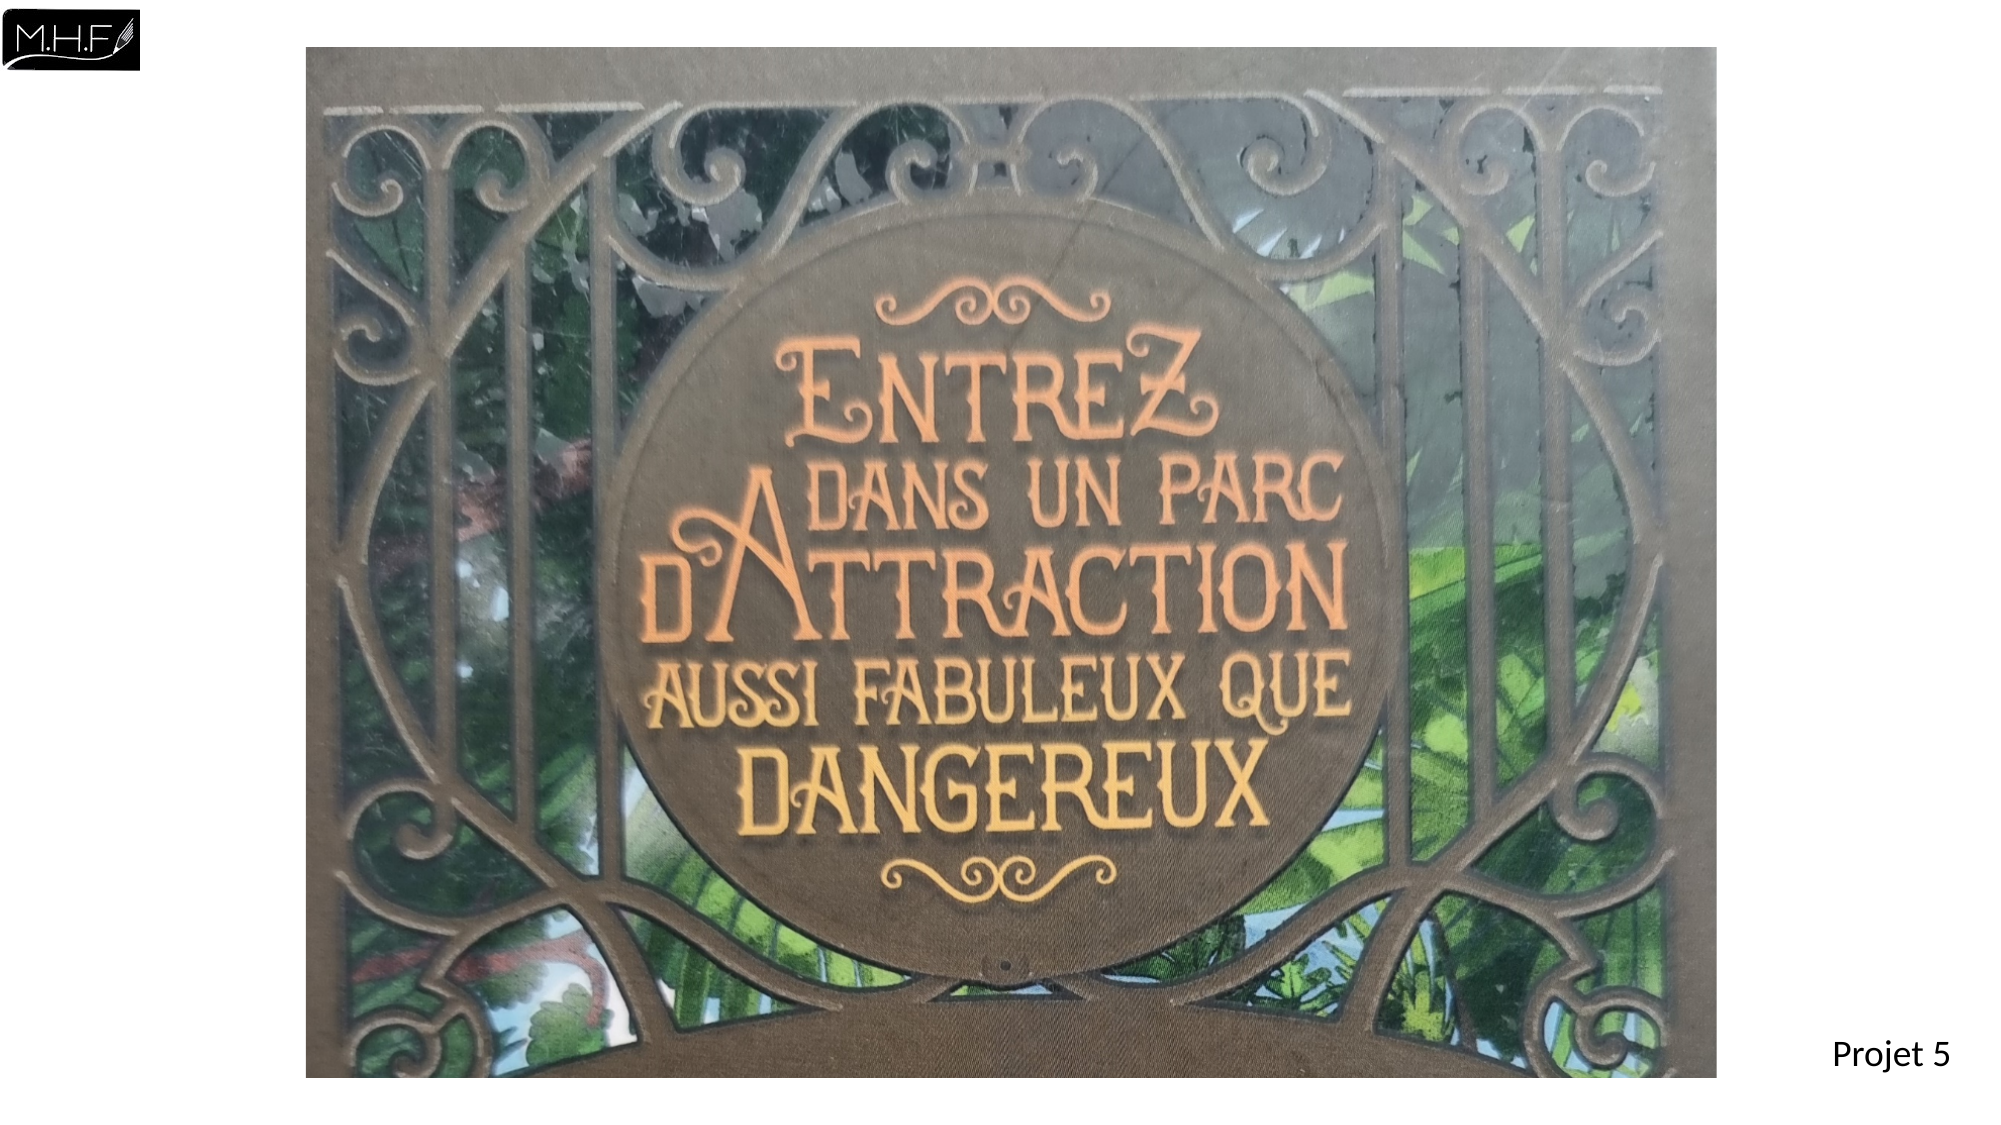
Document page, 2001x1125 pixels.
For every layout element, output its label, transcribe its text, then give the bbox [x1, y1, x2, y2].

picture [0, 7, 140, 74]
picture [305, 0, 1717, 1125]
text_box Projet 5 [1527, 1021, 1967, 1082]
